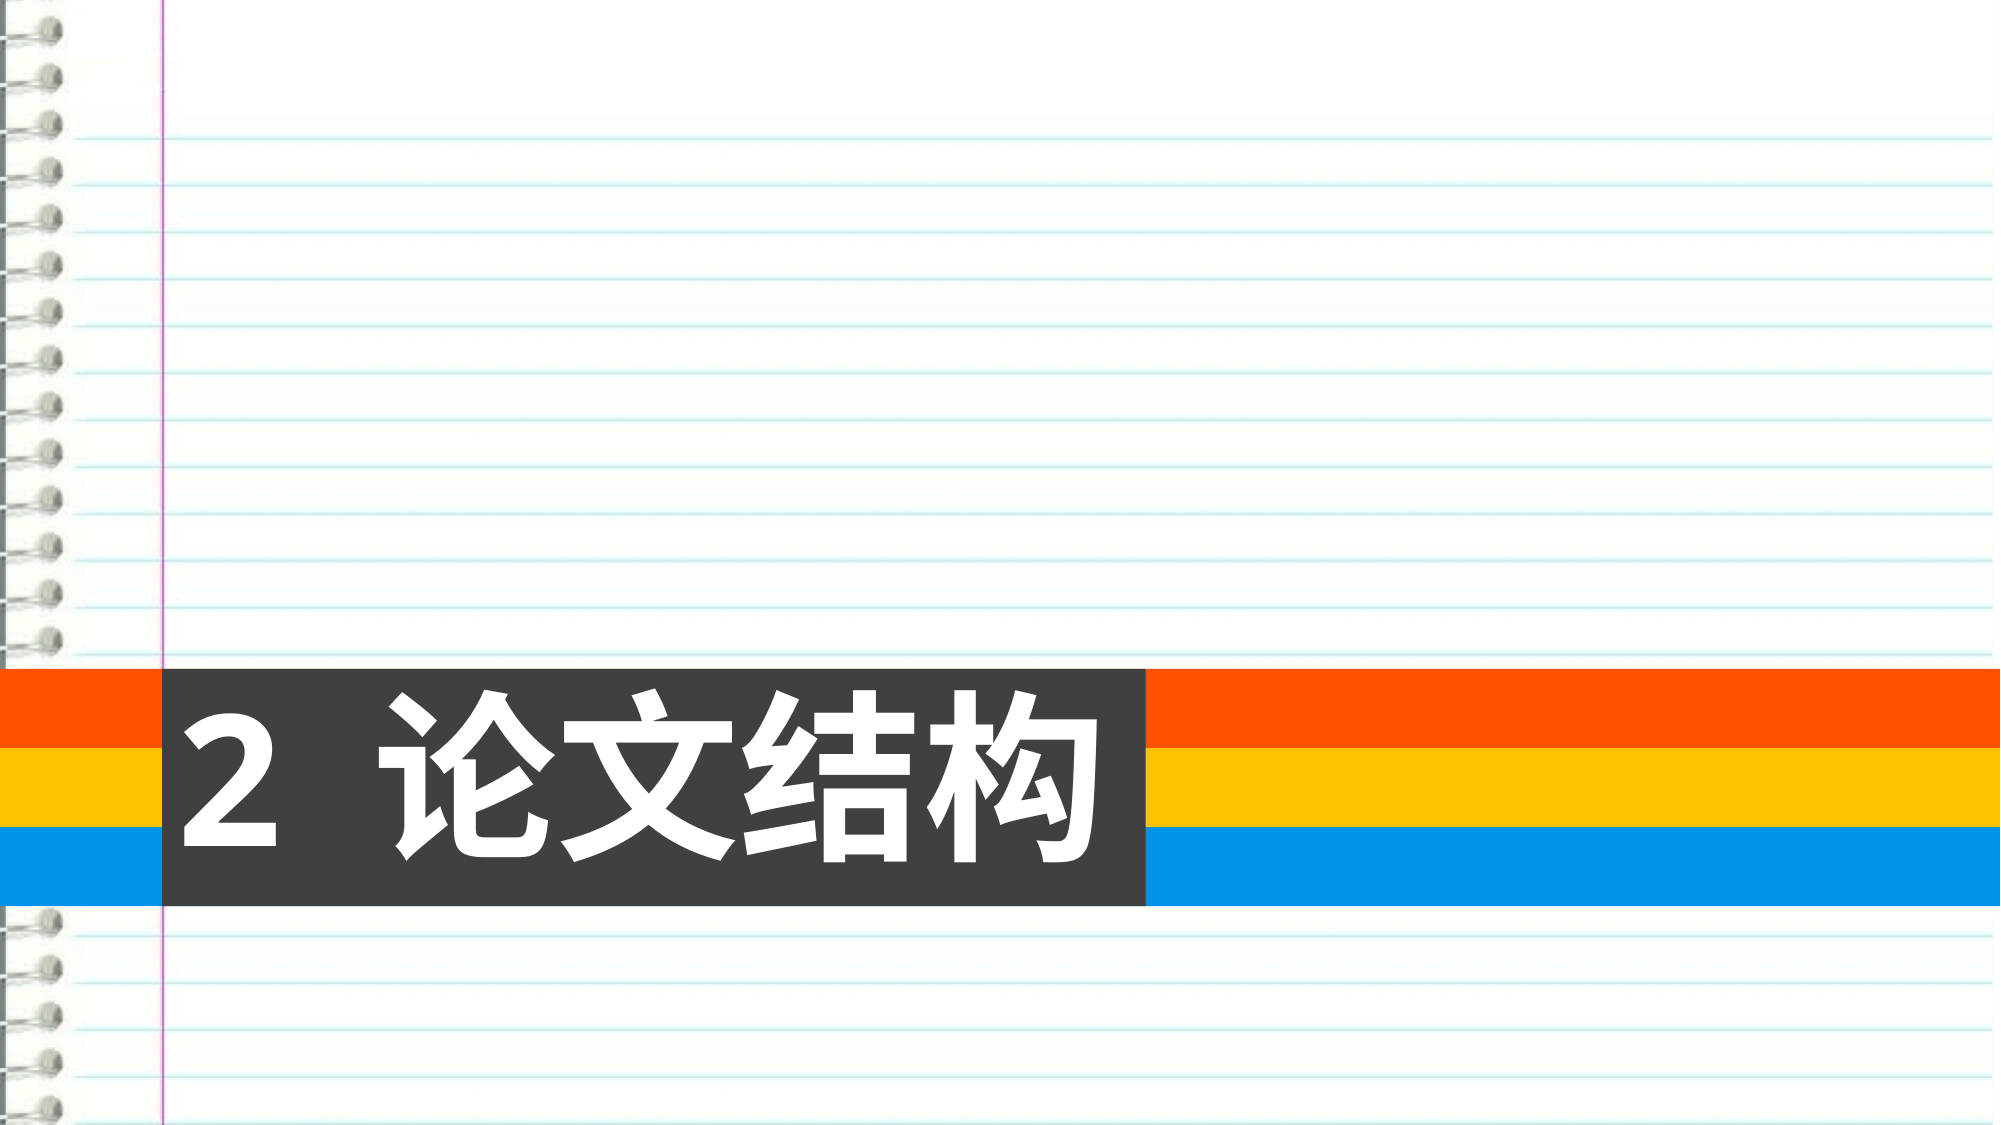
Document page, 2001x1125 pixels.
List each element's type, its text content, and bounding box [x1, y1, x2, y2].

picture [0, 0, 2001, 1125]
list 2 论文结构 [162, 668, 1146, 907]
